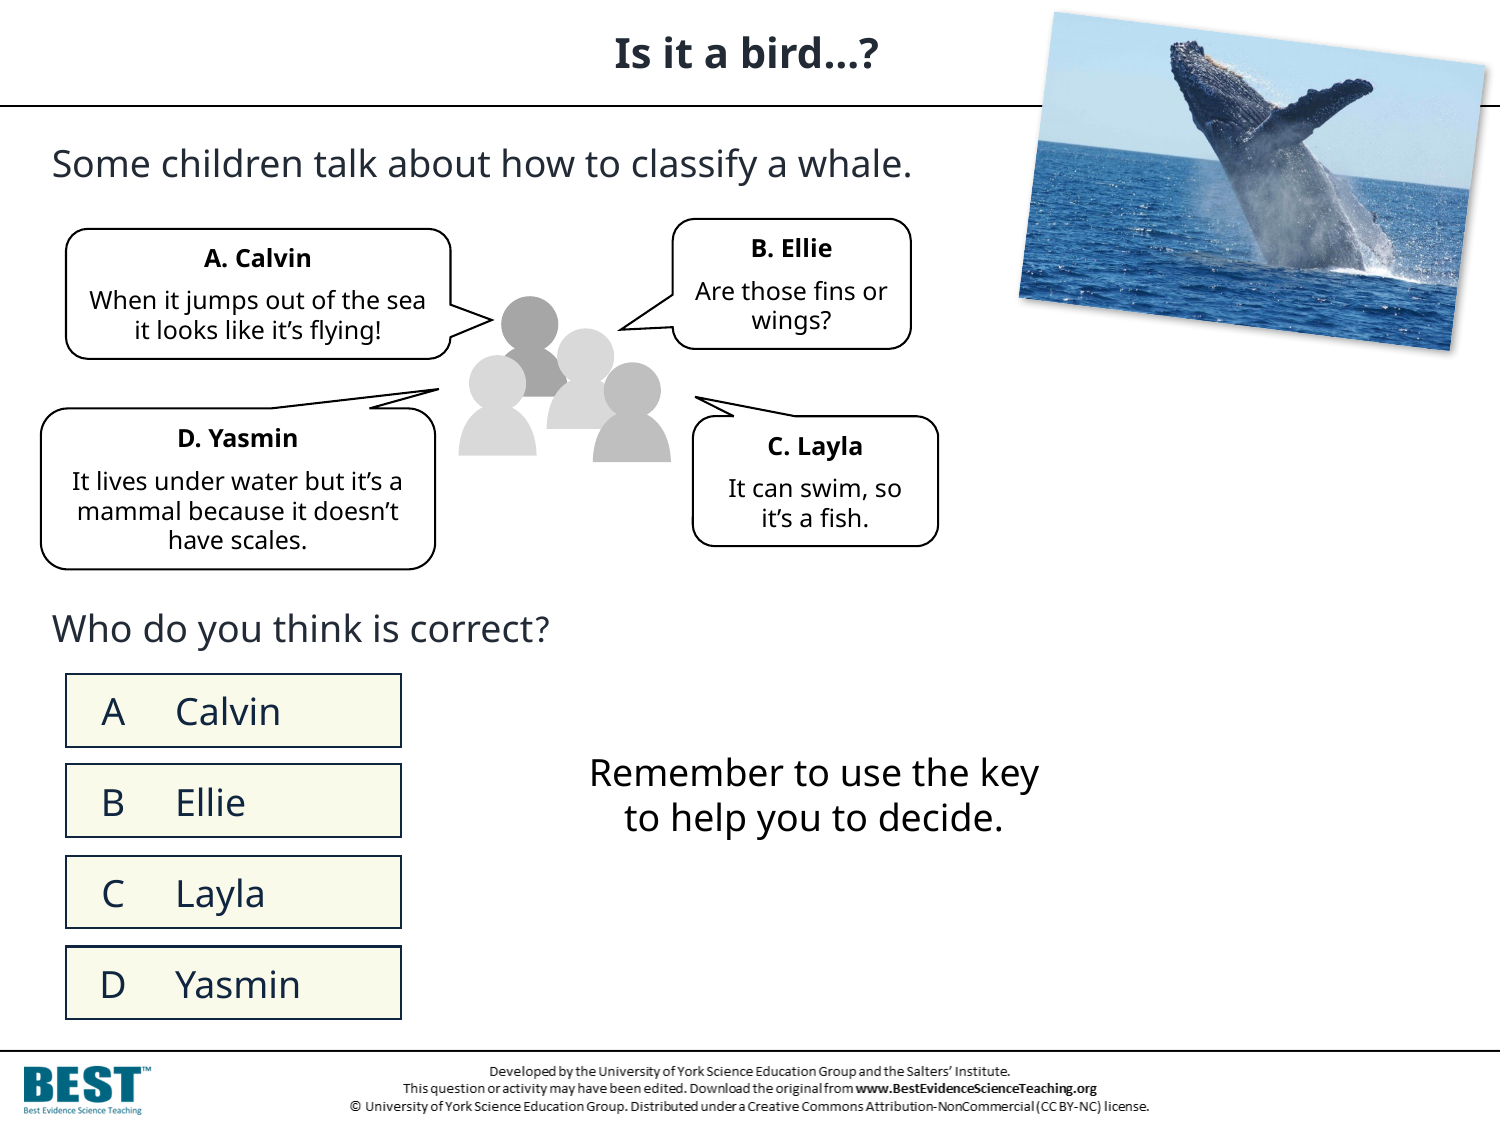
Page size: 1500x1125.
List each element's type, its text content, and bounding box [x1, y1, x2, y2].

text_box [490, 296, 569, 397]
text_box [458, 355, 537, 456]
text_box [65, 855, 401, 929]
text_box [546, 328, 625, 429]
text_box Is it a bird…? [23, 4, 1471, 99]
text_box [592, 362, 671, 463]
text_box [65, 946, 401, 1020]
picture [0, 12, 1500, 1125]
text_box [65, 673, 527, 747]
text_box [65, 764, 401, 838]
